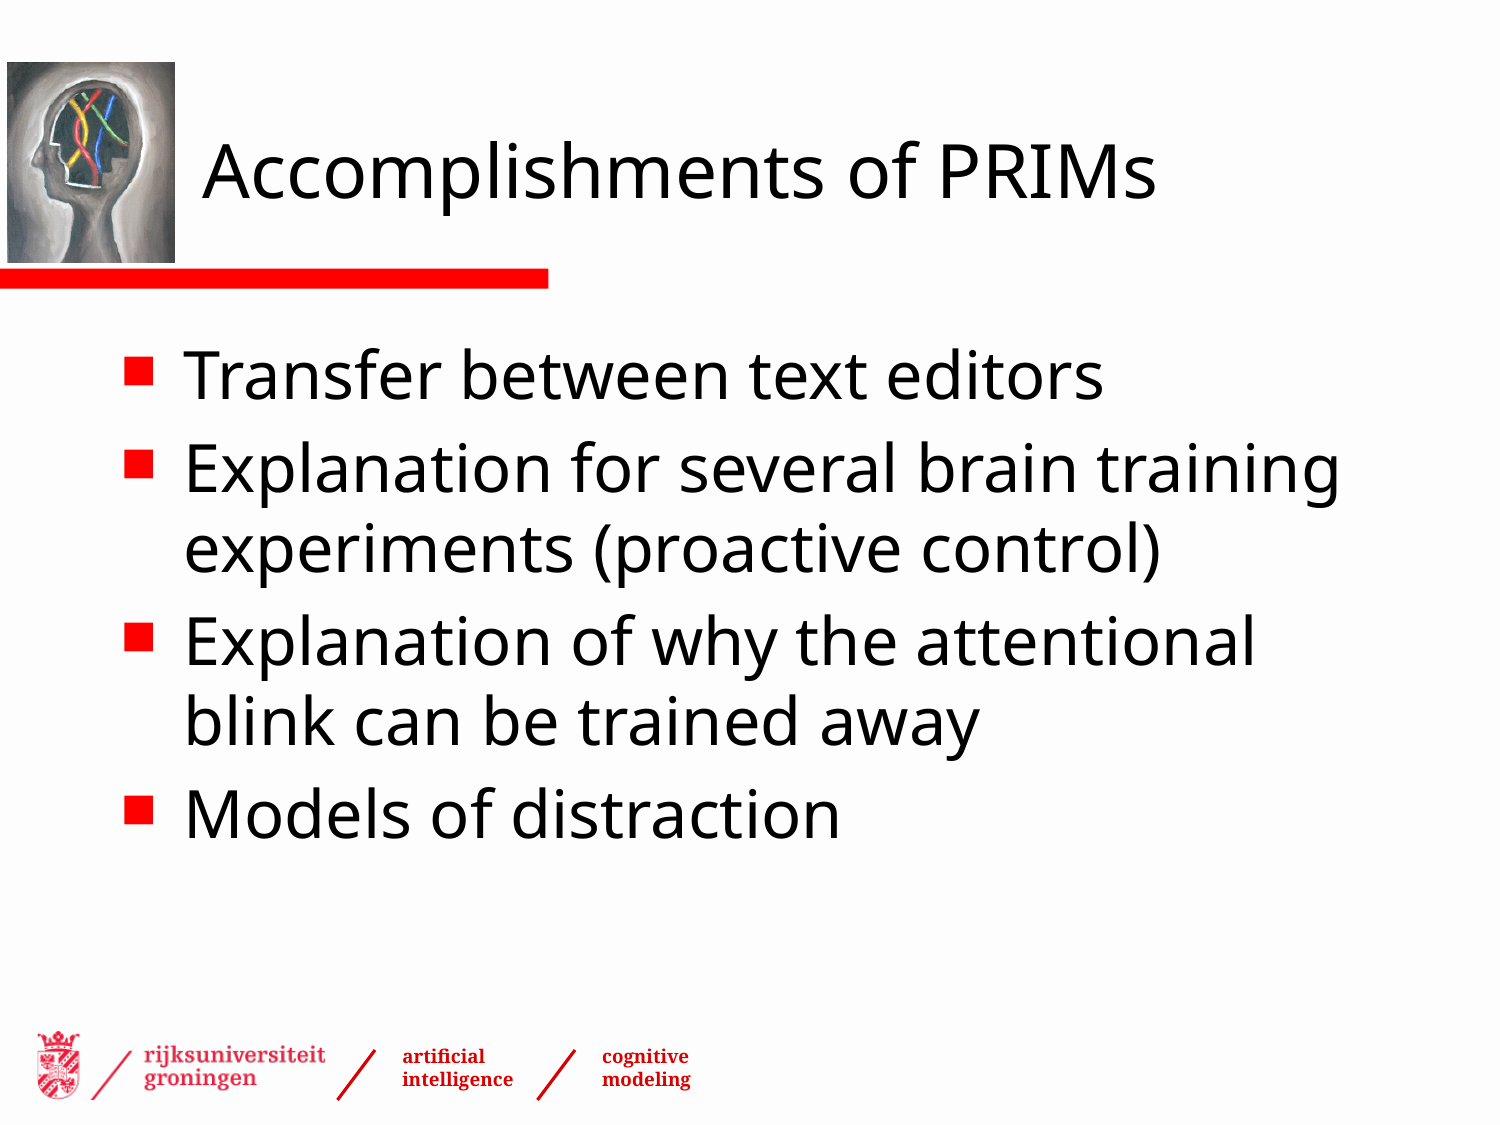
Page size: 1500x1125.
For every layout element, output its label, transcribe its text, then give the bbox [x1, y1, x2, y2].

picture [7, 62, 175, 263]
title Accomplishments of PRIMs [187, 74, 1463, 263]
list Transfer between text editors Explanation for several brain training experiments (proactive control) Explanation of why the attentional blink can be trained away Models of distraction [112, 324, 1388, 1001]
